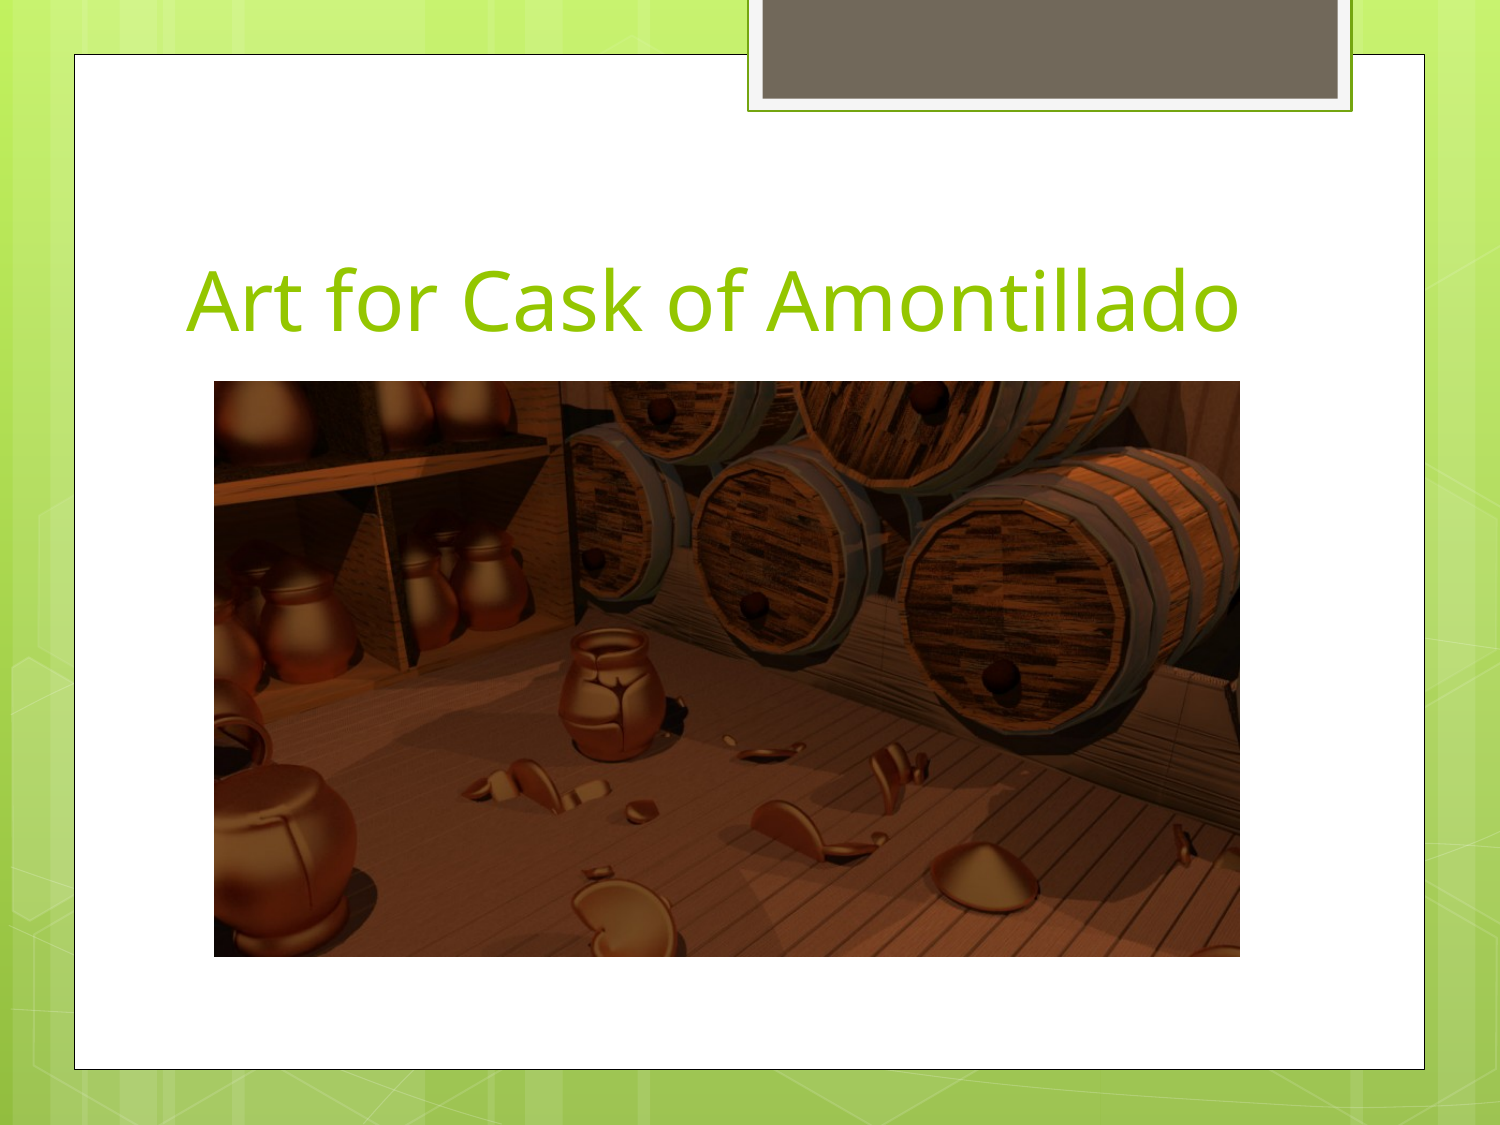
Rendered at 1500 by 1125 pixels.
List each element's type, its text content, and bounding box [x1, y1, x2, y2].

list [214, 380, 1240, 957]
title Art for Cask of Amontillado [171, 168, 1324, 357]
